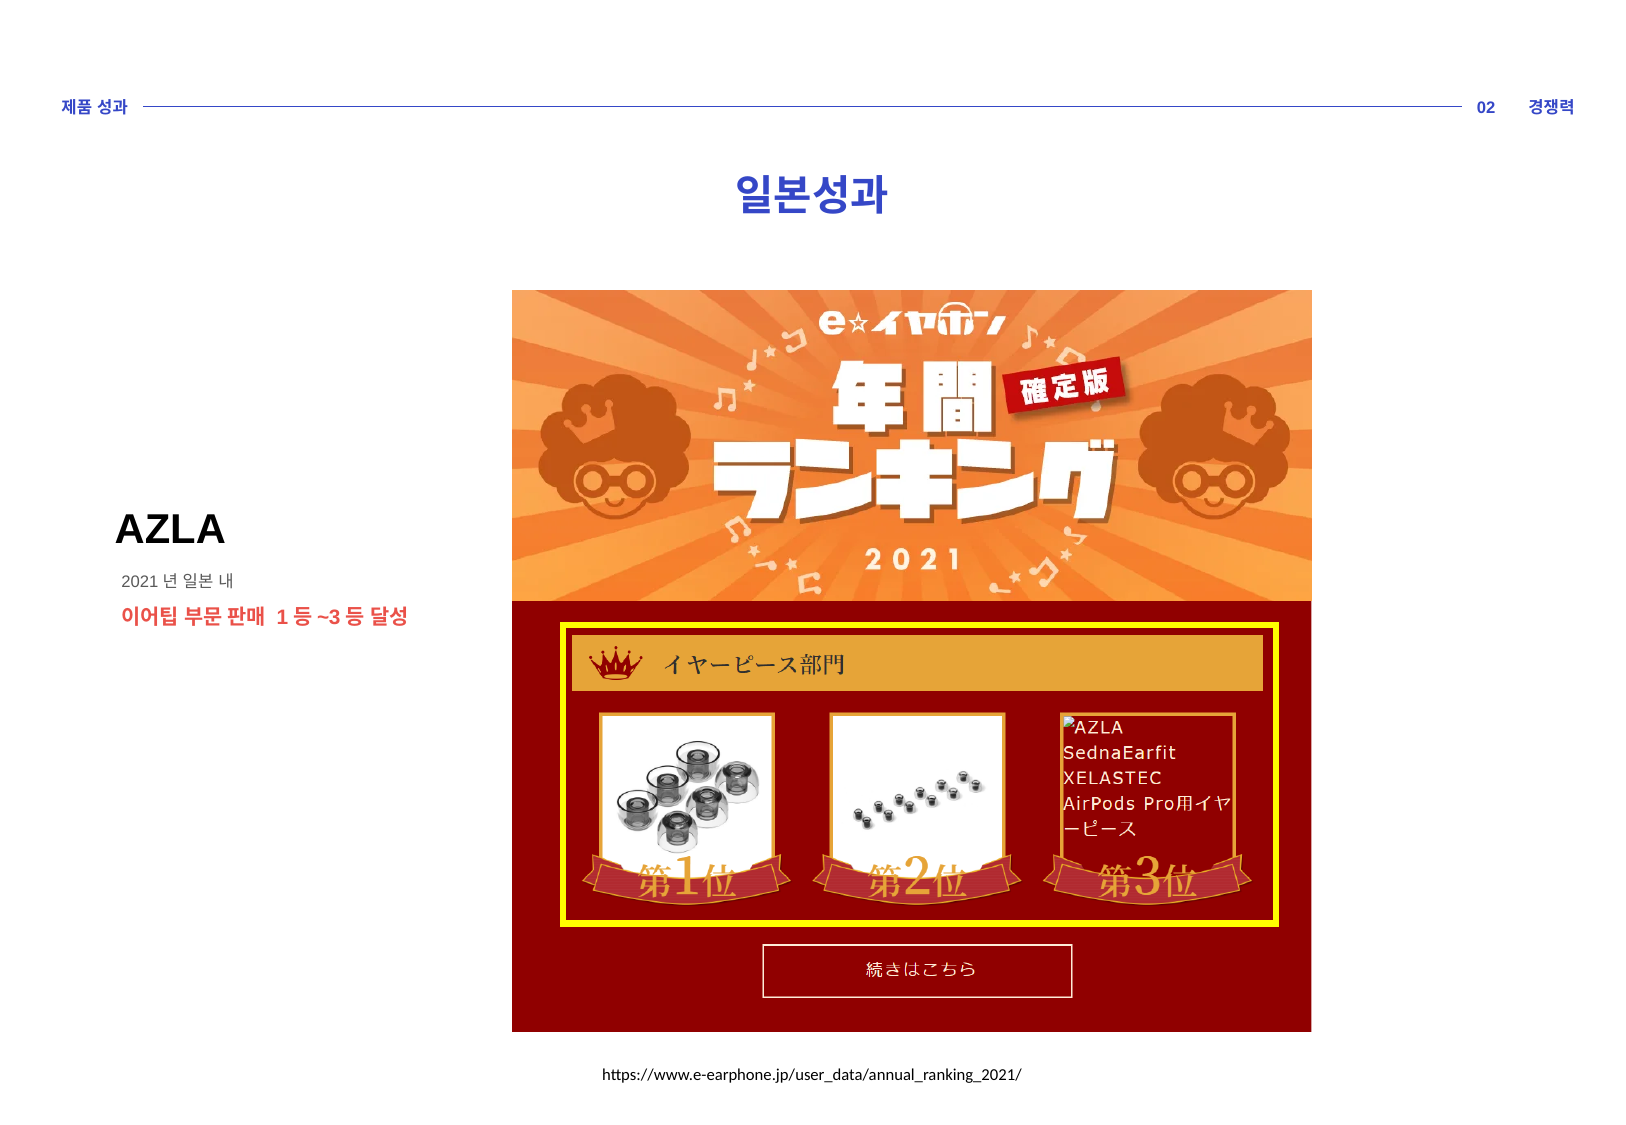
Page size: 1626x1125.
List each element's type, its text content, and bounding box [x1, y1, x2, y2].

text_box 제품 성과 [46, 89, 144, 125]
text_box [512, 289, 1312, 1032]
text_box 일본성과 [720, 151, 905, 227]
text_box https://www.e-earphone.jp/user_data/annual_ranking_2021/ [406, 1056, 1219, 1091]
text_box 경쟁력 [1513, 89, 1590, 125]
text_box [100, 484, 430, 633]
text_box 02 [1462, 89, 1511, 125]
